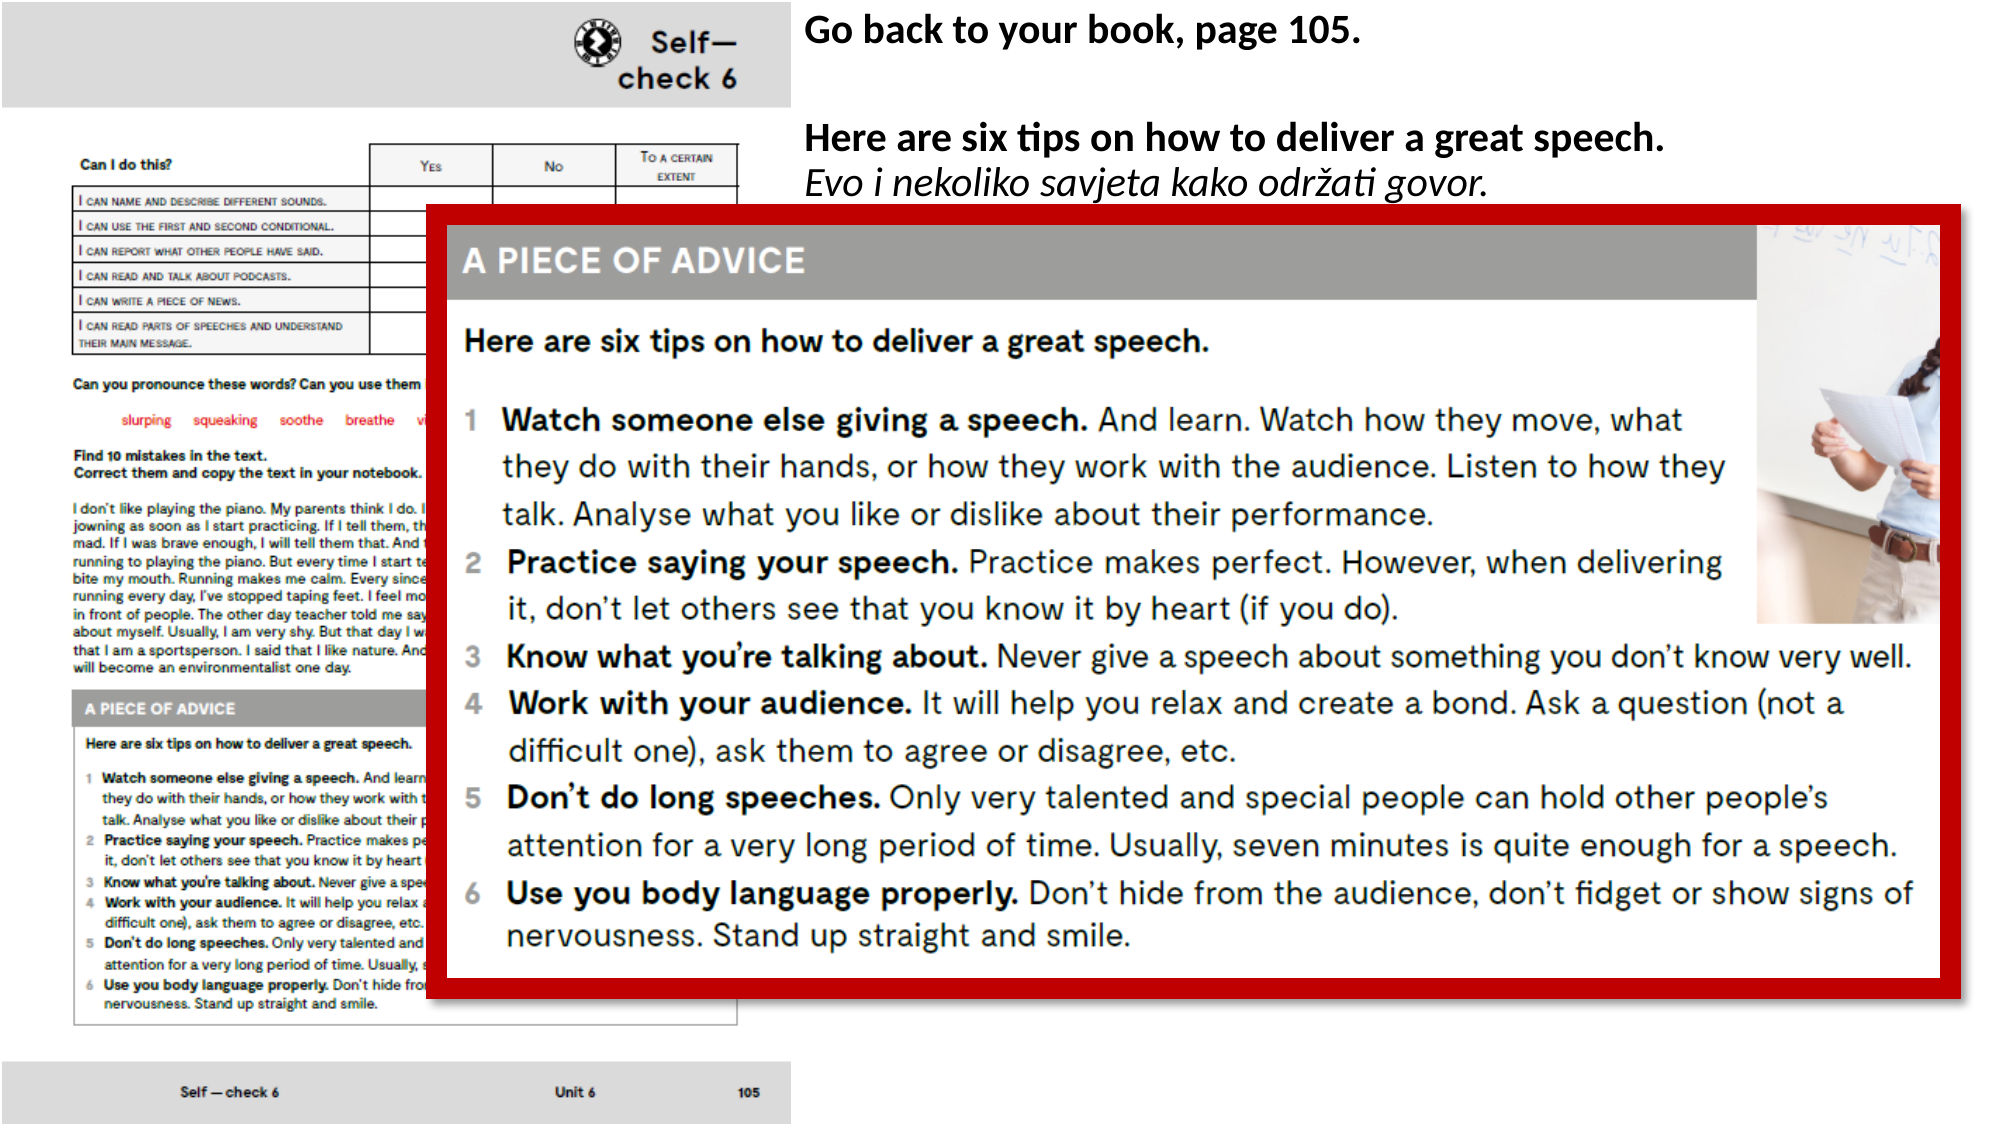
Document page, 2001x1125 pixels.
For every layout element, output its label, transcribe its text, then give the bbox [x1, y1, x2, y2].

text_box Here are six tips on how to deliver a great speech. Evo i nekoliko savjeta kako održati govor. [791, 107, 1940, 204]
picture [2, 2, 1940, 1124]
list Go back to your book, page 105. [789, 0, 1797, 86]
